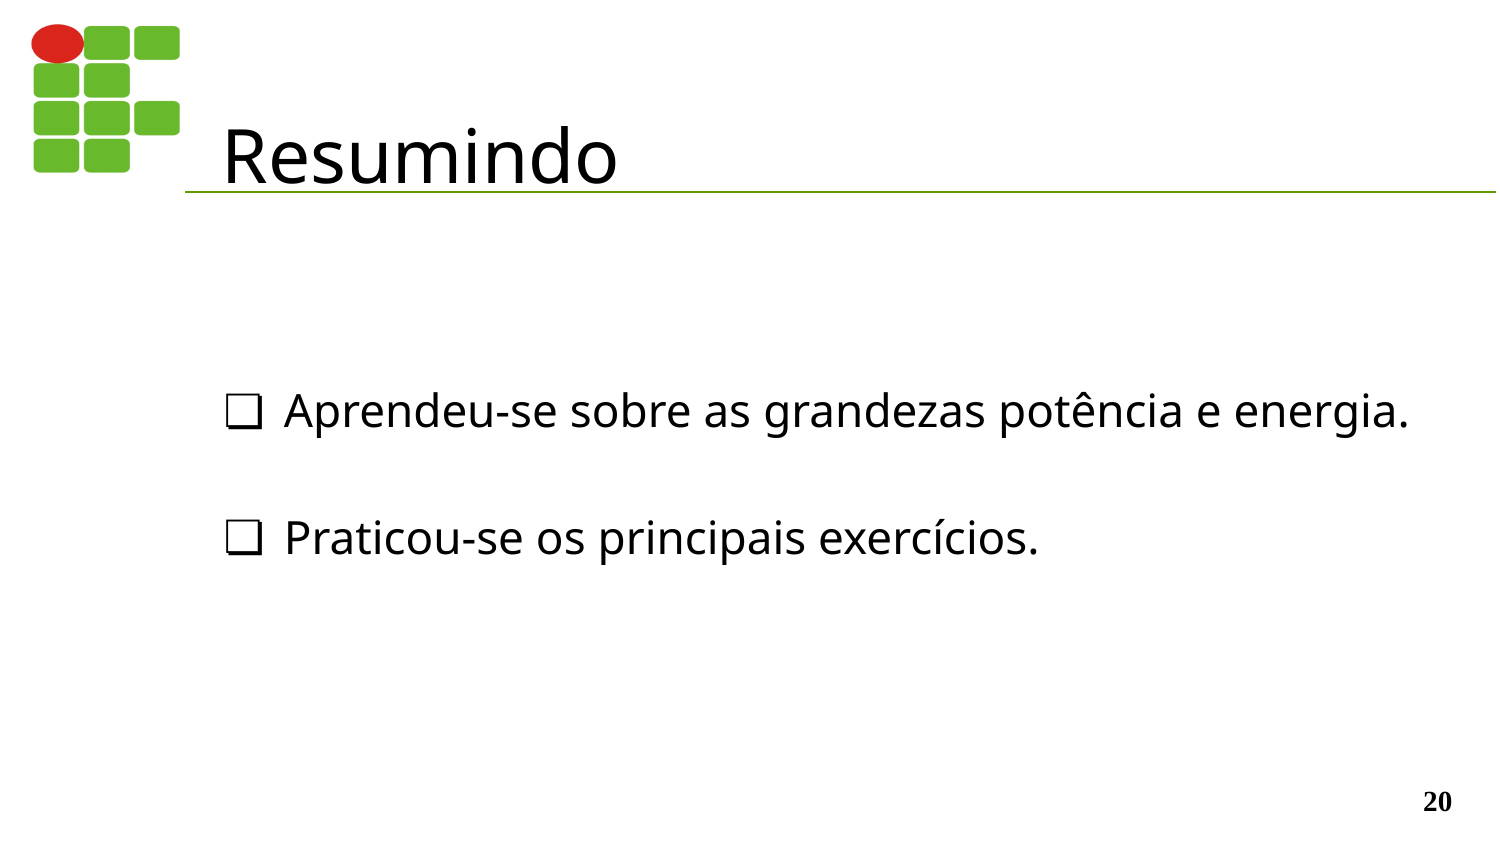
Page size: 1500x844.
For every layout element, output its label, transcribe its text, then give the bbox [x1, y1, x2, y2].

text_box ‹#› [1155, 769, 1468, 825]
text_box Aprendeu-se sobre as grandezas potência e energia. Praticou-se os principais exercícios. [193, 248, 1469, 769]
title Resumindo [206, 26, 1468, 207]
picture [29, 23, 182, 174]
